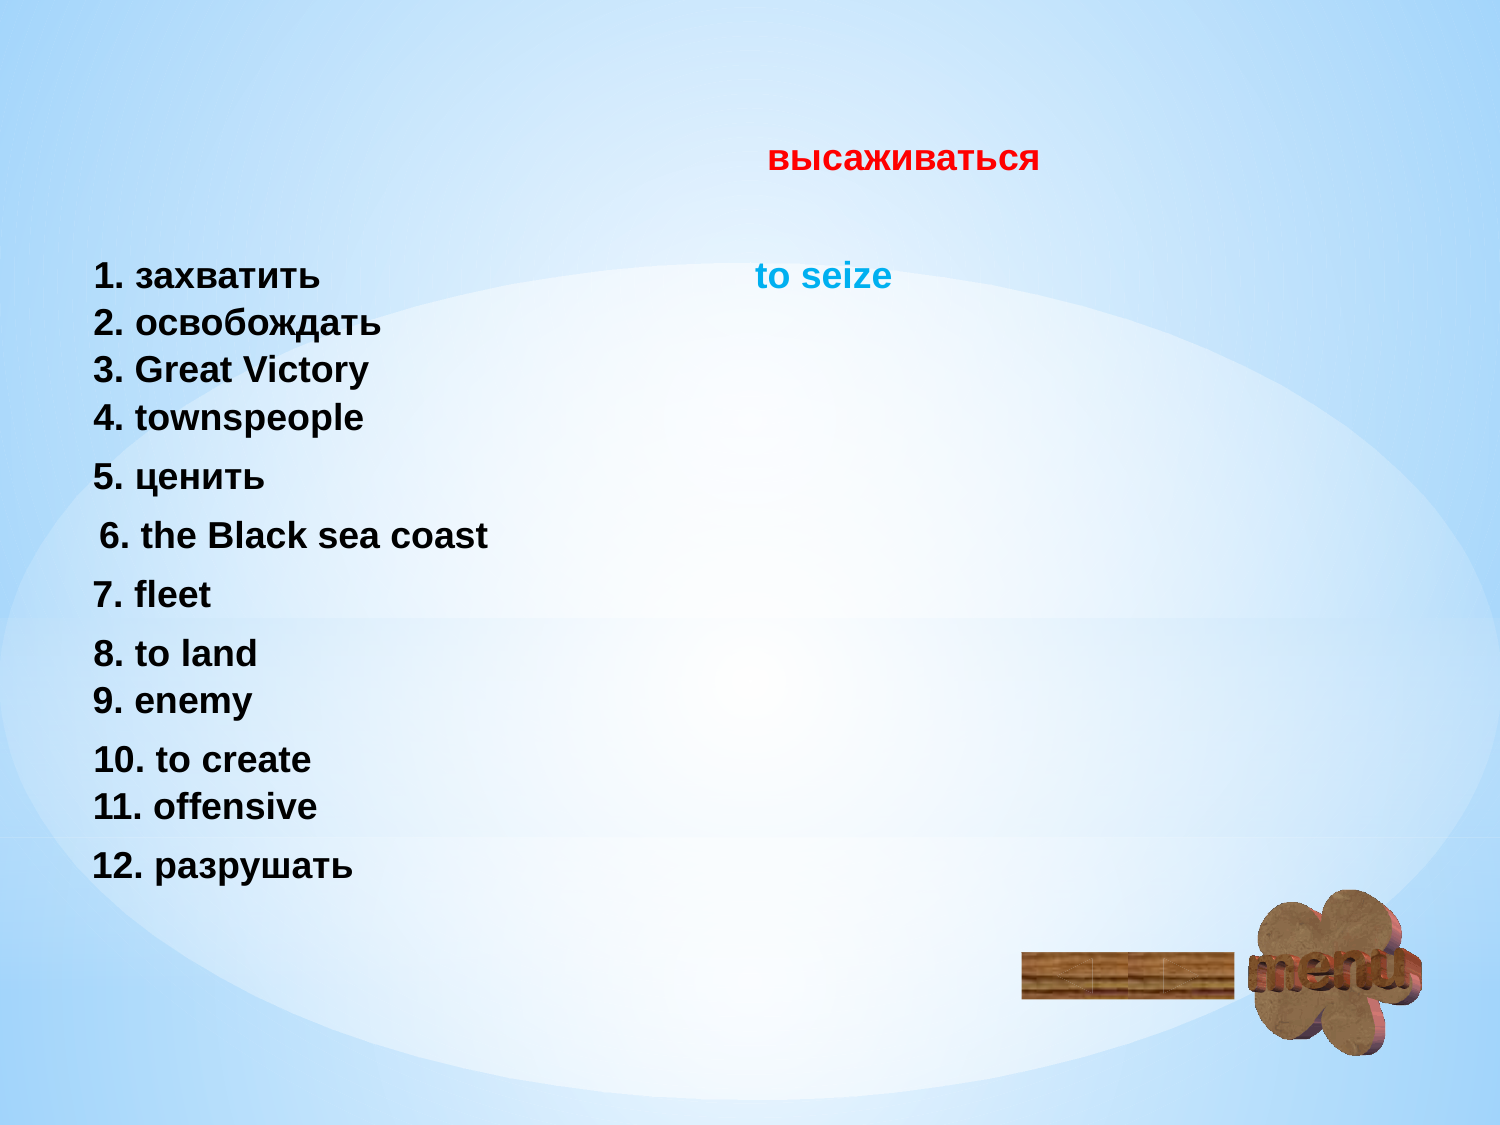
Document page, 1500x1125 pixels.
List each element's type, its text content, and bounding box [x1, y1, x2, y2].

text_box 2. освобождать [78, 290, 409, 351]
text_box [1021, 952, 1128, 1000]
text_box 12. разрушать [77, 834, 407, 894]
text_box 7. fleet [77, 562, 258, 623]
text_box 4. townspeople [78, 385, 409, 446]
text_box 1. захватить [78, 243, 336, 290]
text_box 9. enemy [77, 668, 268, 729]
text_box to seize [740, 243, 1412, 304]
text_box 8. to land [78, 621, 409, 682]
text_box 6. the Black sea coast [84, 503, 504, 609]
text_box 5. ценить [78, 444, 281, 504]
text_box высаживаться [752, 125, 1067, 186]
text_box [1128, 952, 1204, 1000]
text_box 11. offensive [78, 774, 333, 834]
text_box 3. Great Victory [78, 337, 385, 385]
picture [1210, 822, 1462, 1125]
text_box 10. to create [78, 727, 409, 788]
text_box [336, 278, 609, 340]
